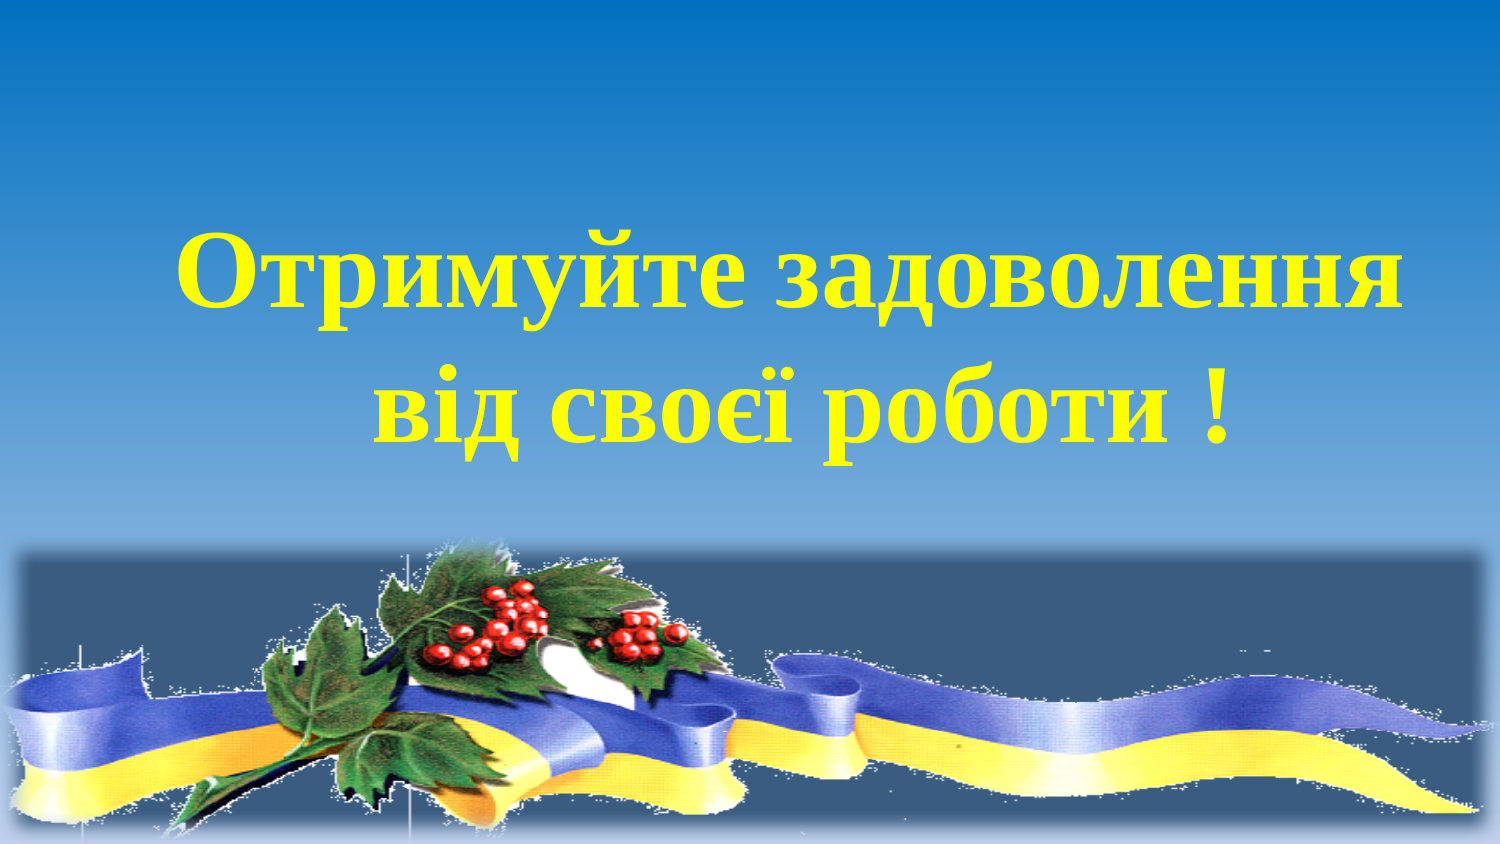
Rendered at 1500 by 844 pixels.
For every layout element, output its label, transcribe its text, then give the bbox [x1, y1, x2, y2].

picture [0, 533, 1500, 844]
text_box Отримуйте задоволення від своєї роботи ! [158, 187, 1450, 473]
